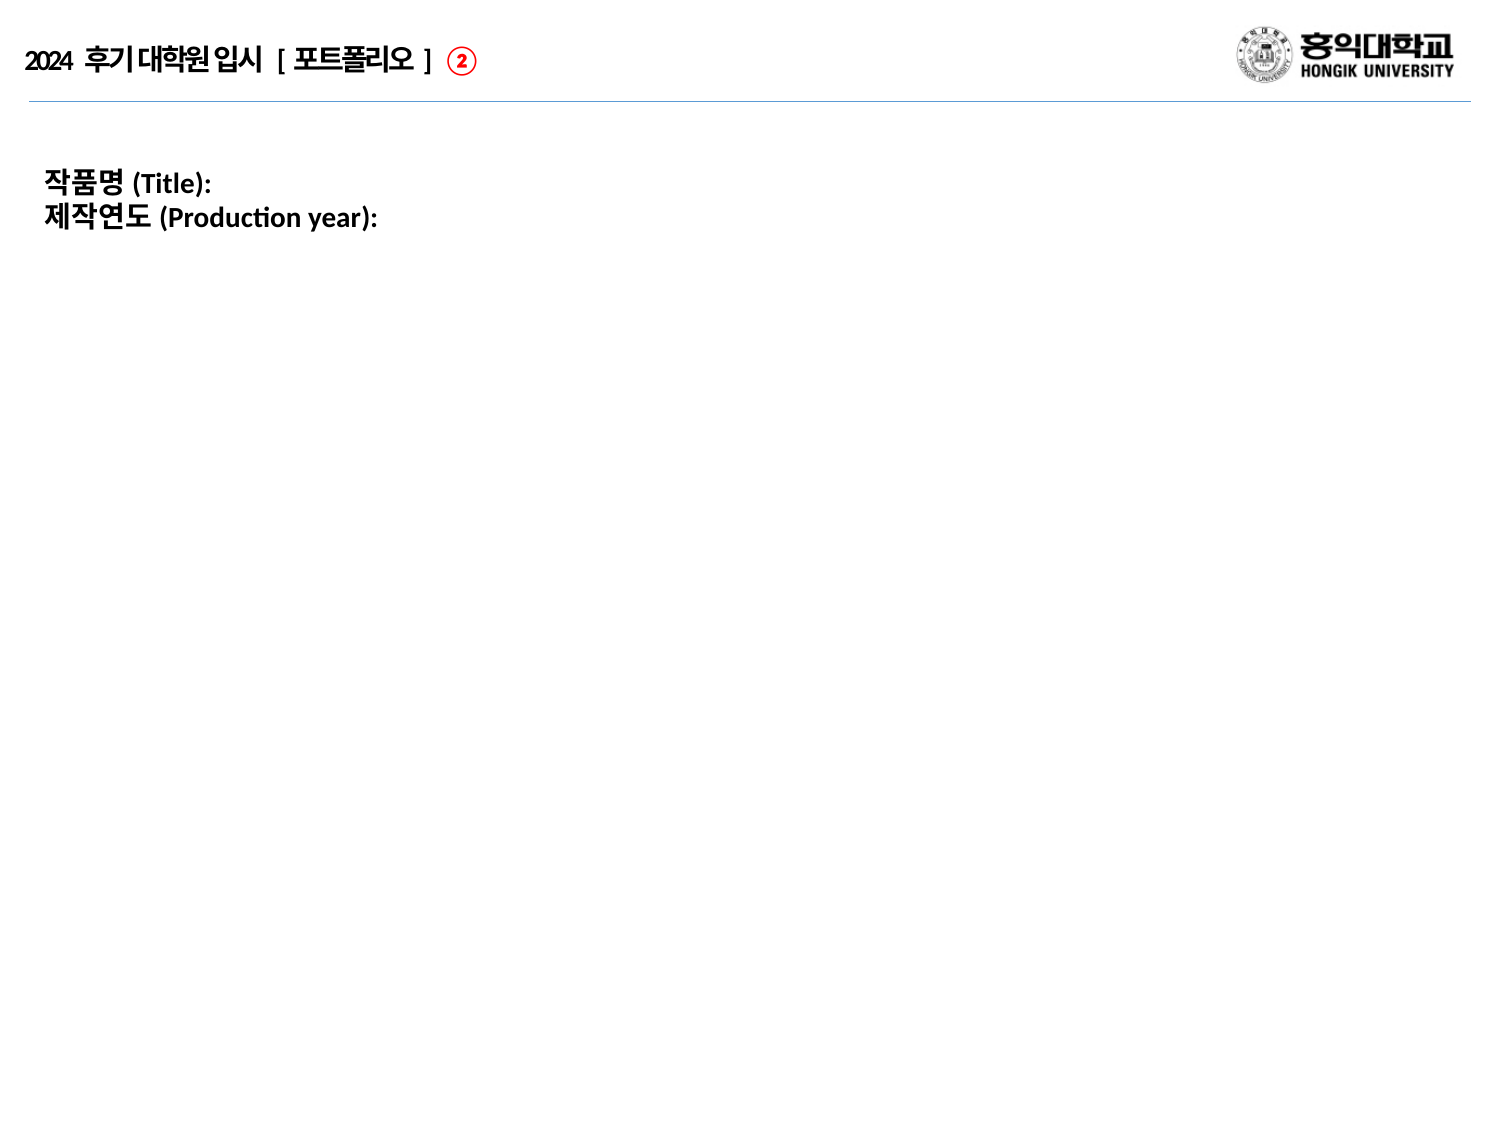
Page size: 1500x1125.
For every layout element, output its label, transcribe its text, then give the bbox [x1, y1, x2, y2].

picture [1210, 17, 1481, 94]
text_box 2024 후기 대학원 입시 [포트폴리오] ② [4, 33, 495, 84]
text_box 작품명(Title): 제작연도(Production year): [29, 156, 768, 242]
